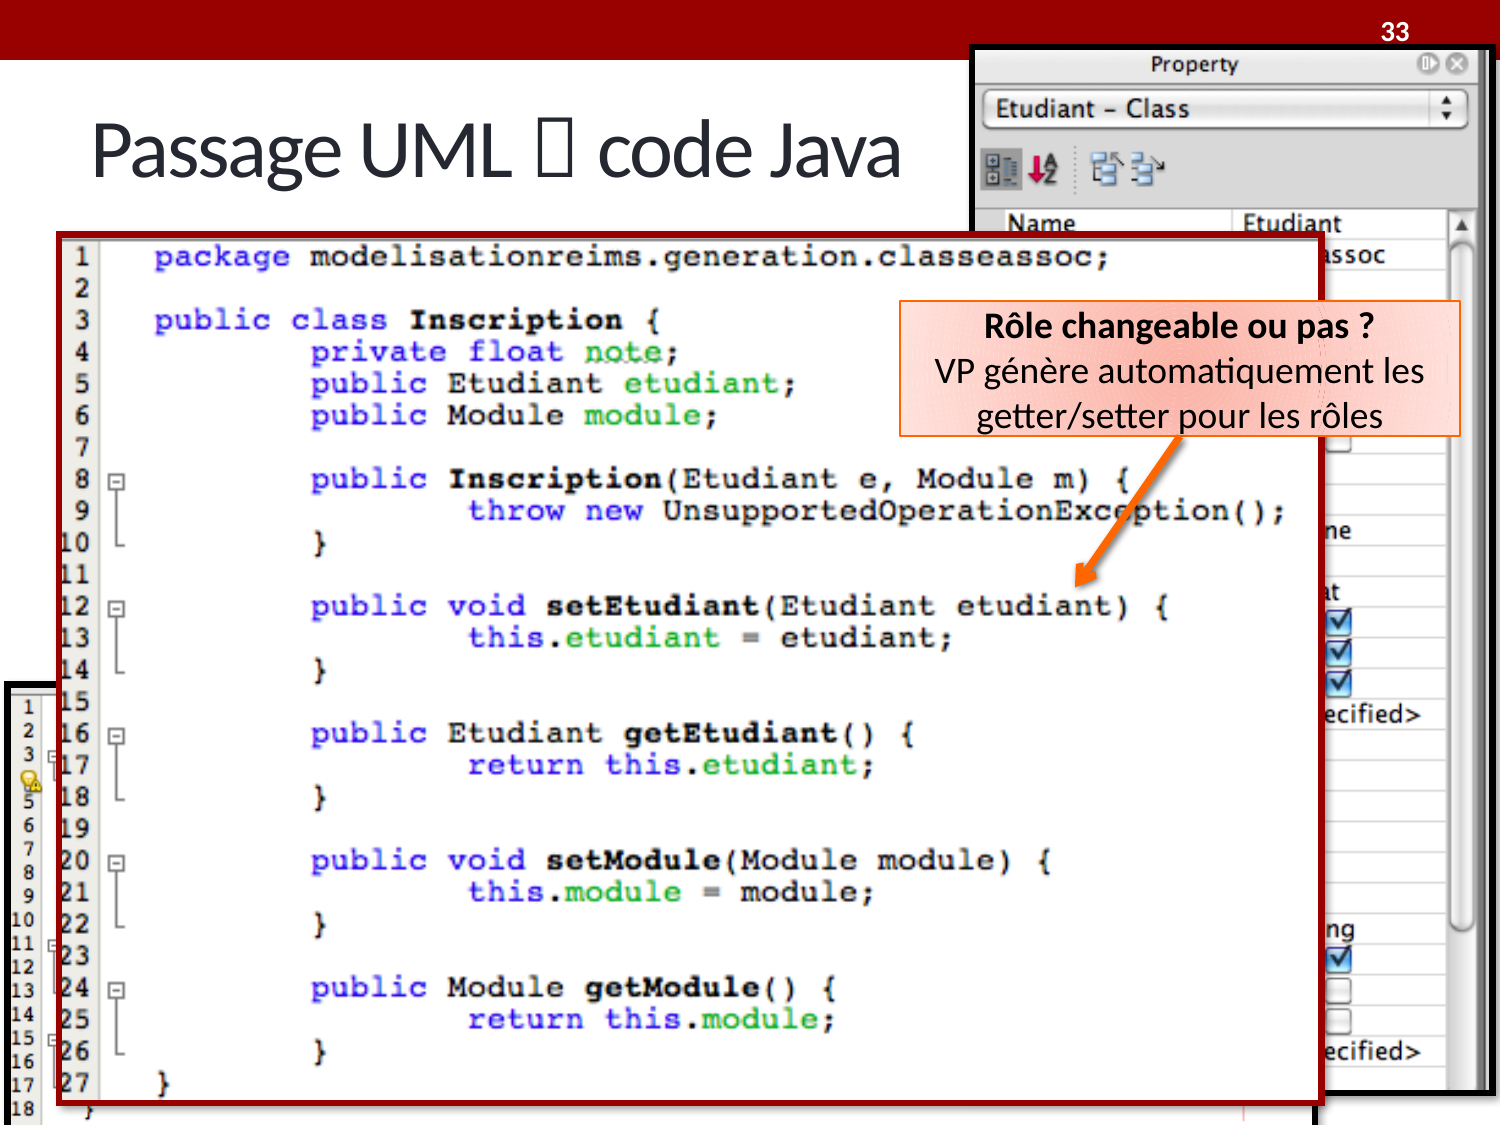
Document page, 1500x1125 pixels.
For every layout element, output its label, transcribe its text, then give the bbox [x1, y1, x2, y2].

picture [10, 49, 1490, 1125]
title Passage UML  code Java [75, 62, 967, 225]
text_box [1074, 437, 1181, 588]
slide_number 33 [1250, 3, 1425, 42]
